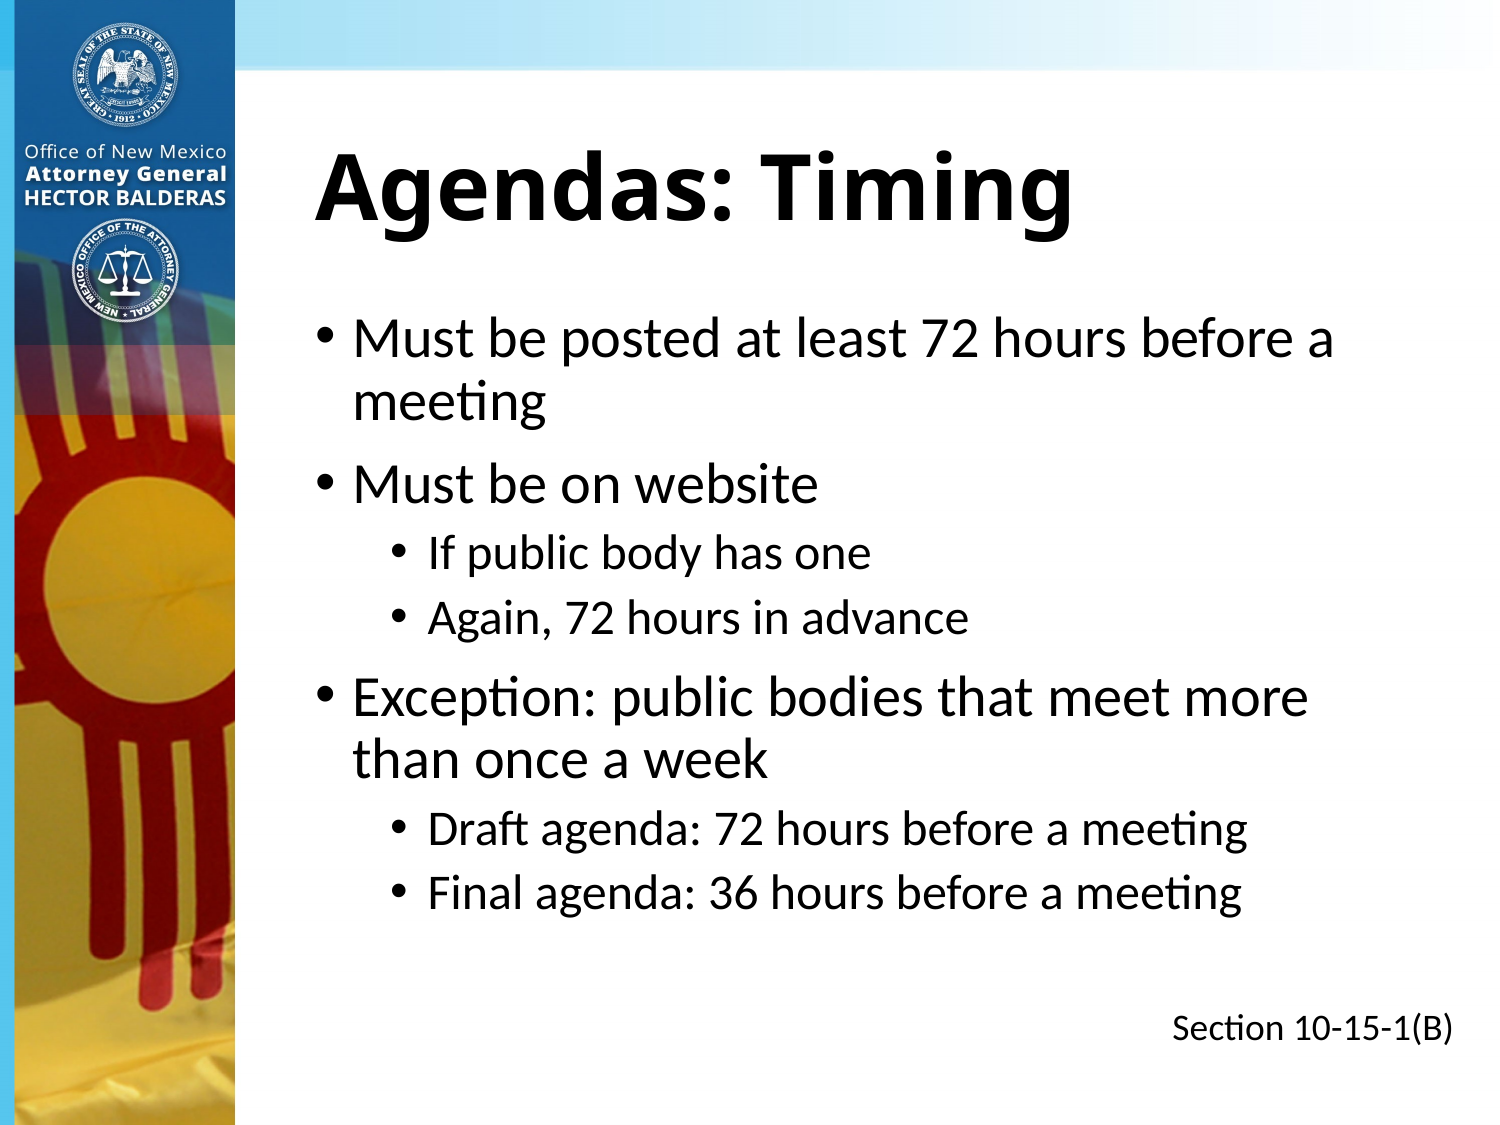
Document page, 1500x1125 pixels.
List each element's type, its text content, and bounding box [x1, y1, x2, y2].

text_box Section 10-15-1(B) [1157, 995, 1475, 1055]
list Must be posted at least 72 hours before a meeting Must be on website If public body has one Again, 72 hours in advance Exception: public bodies that meet more than once a week Draft agenda: 72 hours before a meeting Final agenda: 36 hours before a meeting [300, 299, 1397, 1014]
title Agendas: Timing [300, 82, 1397, 299]
picture [0, 0, 1500, 1125]
